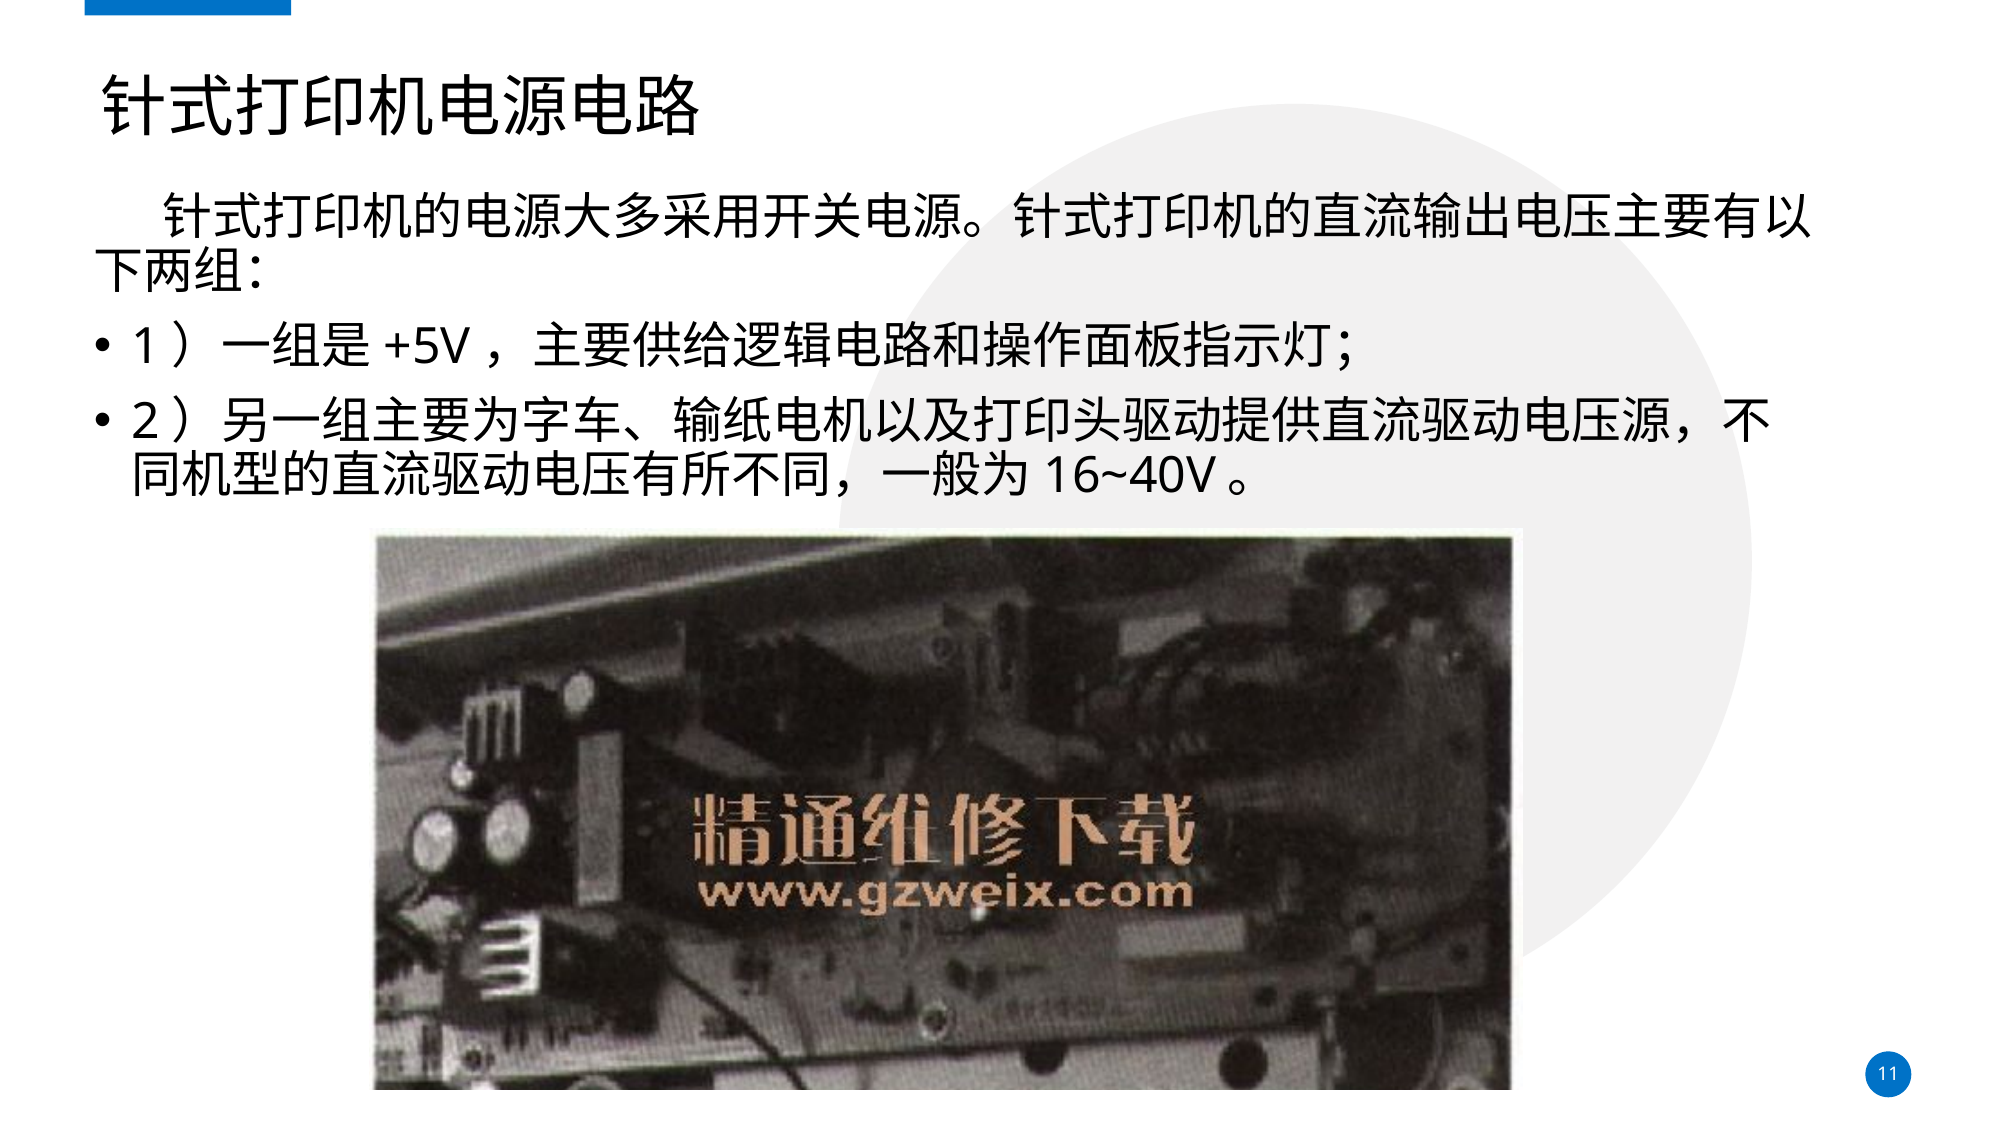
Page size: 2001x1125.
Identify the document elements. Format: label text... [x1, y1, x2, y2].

slide_number 11 [1864, 1059, 1913, 1090]
picture [369, 528, 1523, 1090]
list 针式打印机的电源大多采用开关电源。针式打印机的直流输出电压主要有以下两组： 1）一组是+5V，主要供给逻辑电路和操作面板指示灯； 2）另一组主要为字车、输纸电机以及打印头驱动提供直流驱动电压源，不同机型的直流驱动电压有所不同，一般为16~40V。 [93, 191, 1821, 563]
title 针式打印机电源电路 [100, 124, 911, 191]
